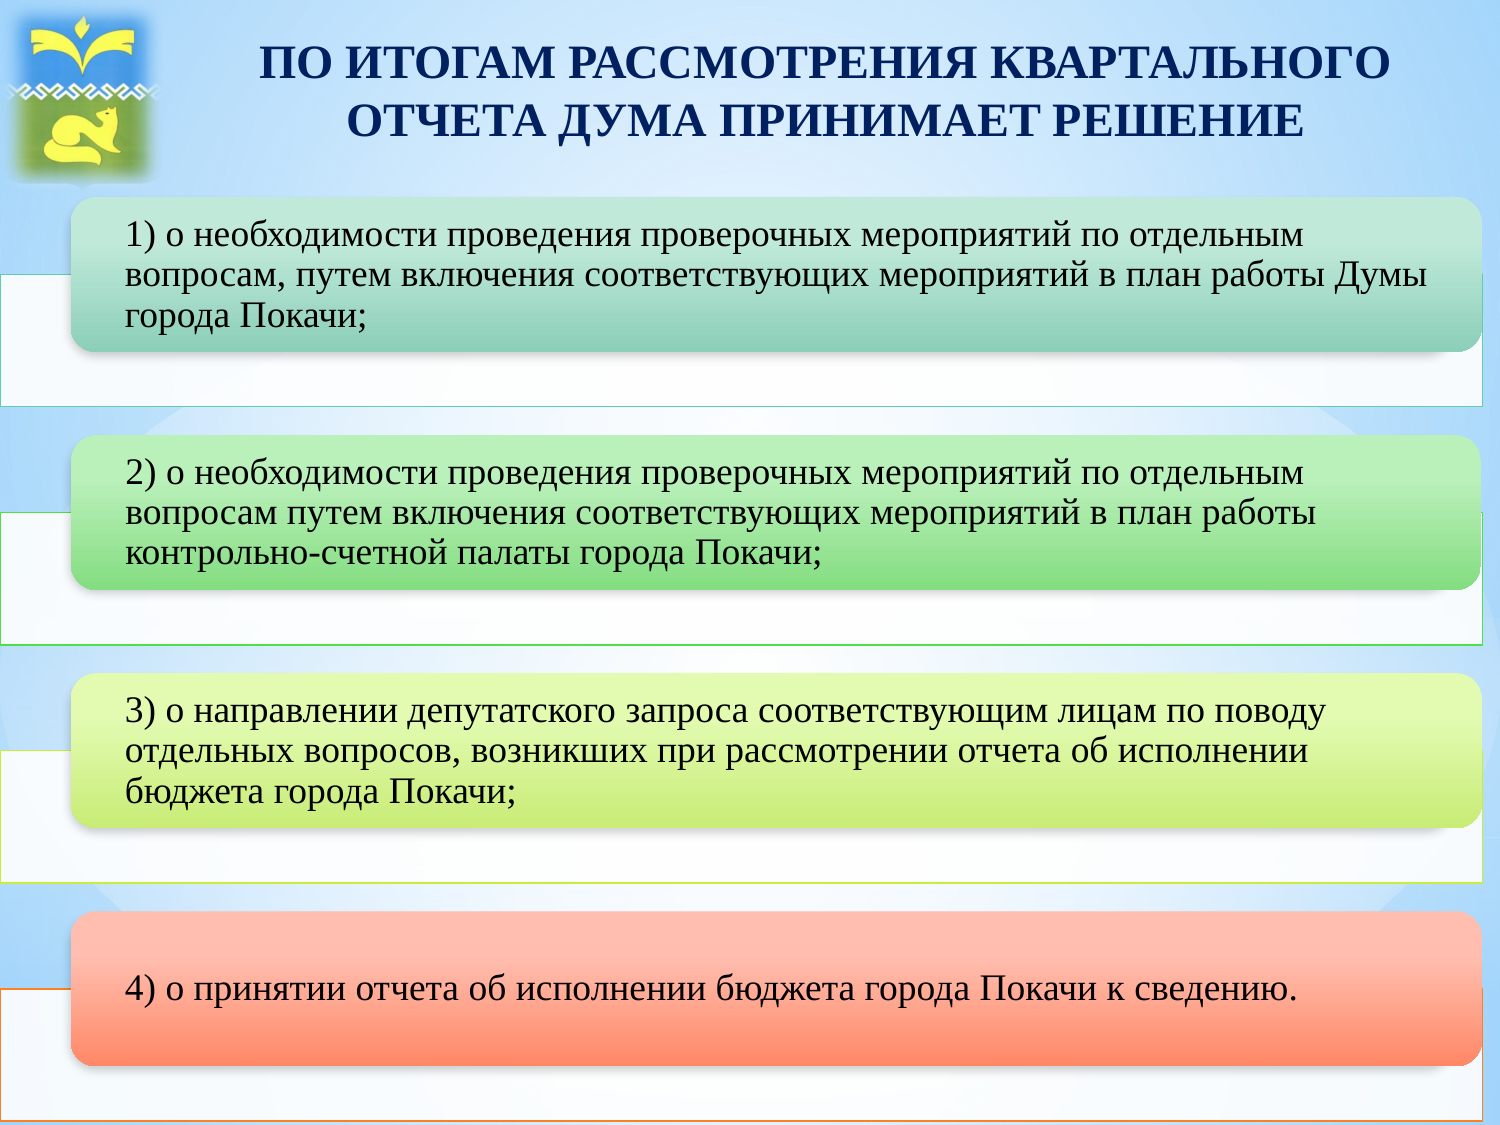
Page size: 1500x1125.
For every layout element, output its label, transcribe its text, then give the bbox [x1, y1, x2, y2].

picture [0, 0, 165, 192]
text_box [0, 192, 1483, 1125]
title ПО ИТОГАМ РАССМОТРЕНИЯ КВАРТАЛЬНОГО ОТЧЕТА ДУМА ПРИНИМАЕТ РЕШЕНИЕ [169, 23, 1500, 142]
